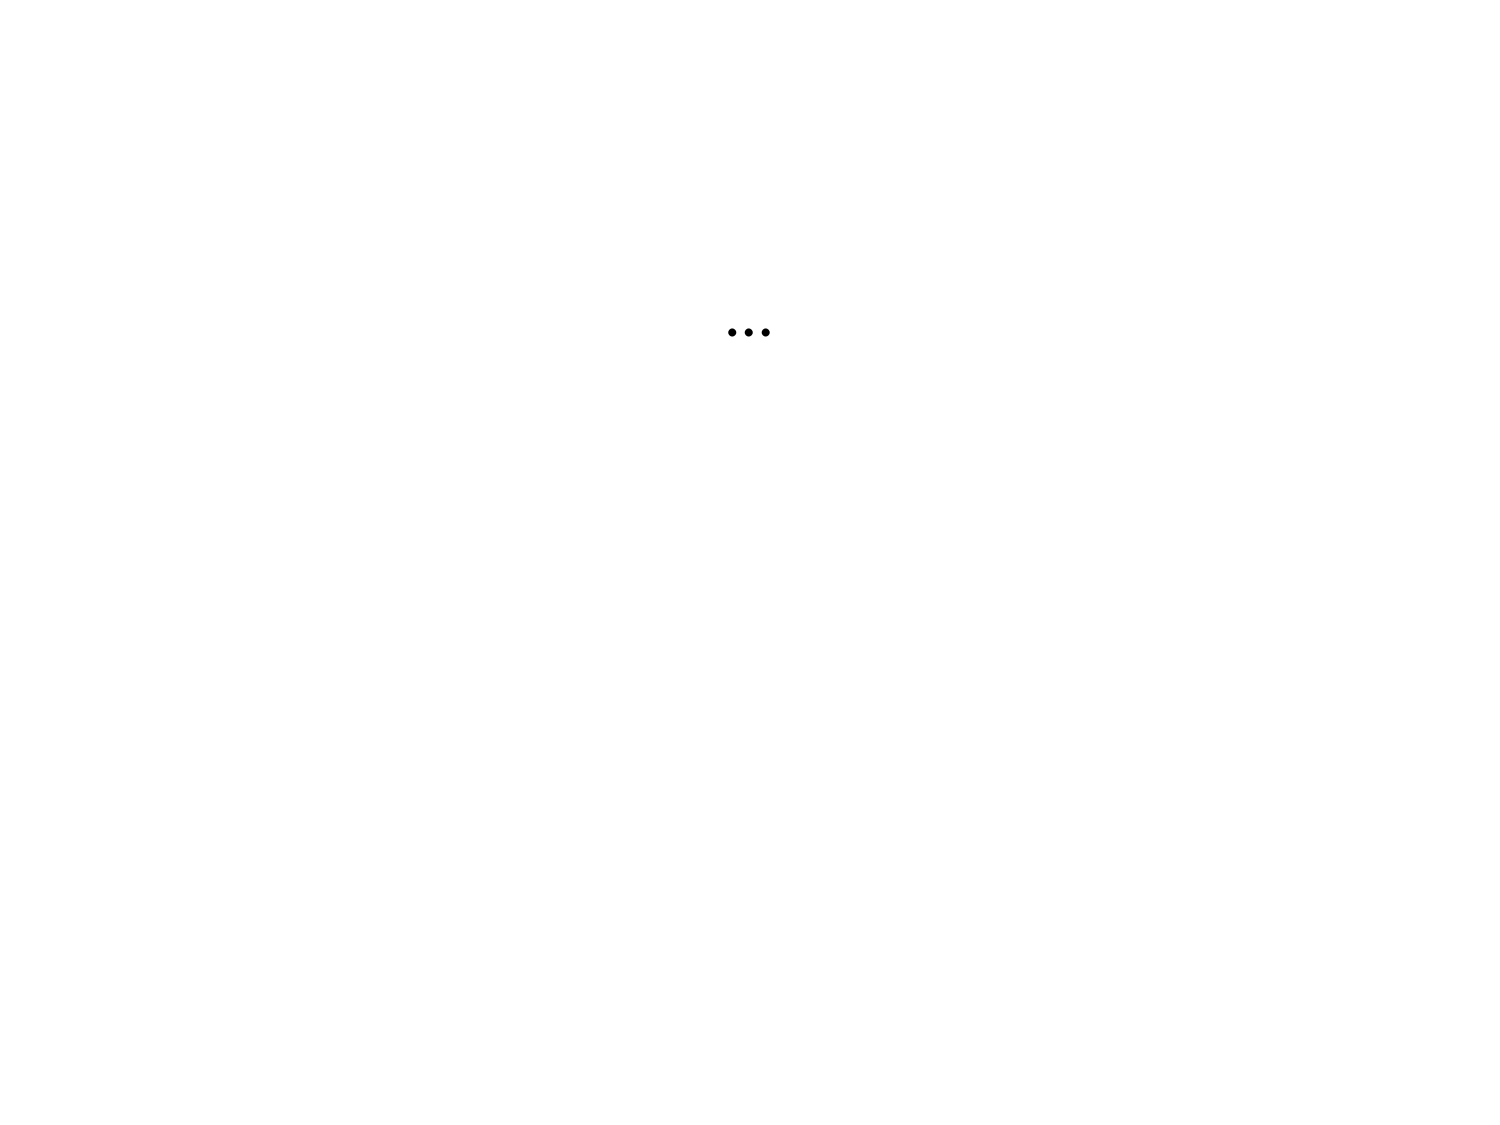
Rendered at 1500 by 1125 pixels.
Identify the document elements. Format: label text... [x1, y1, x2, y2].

list … [75, 262, 1425, 1005]
